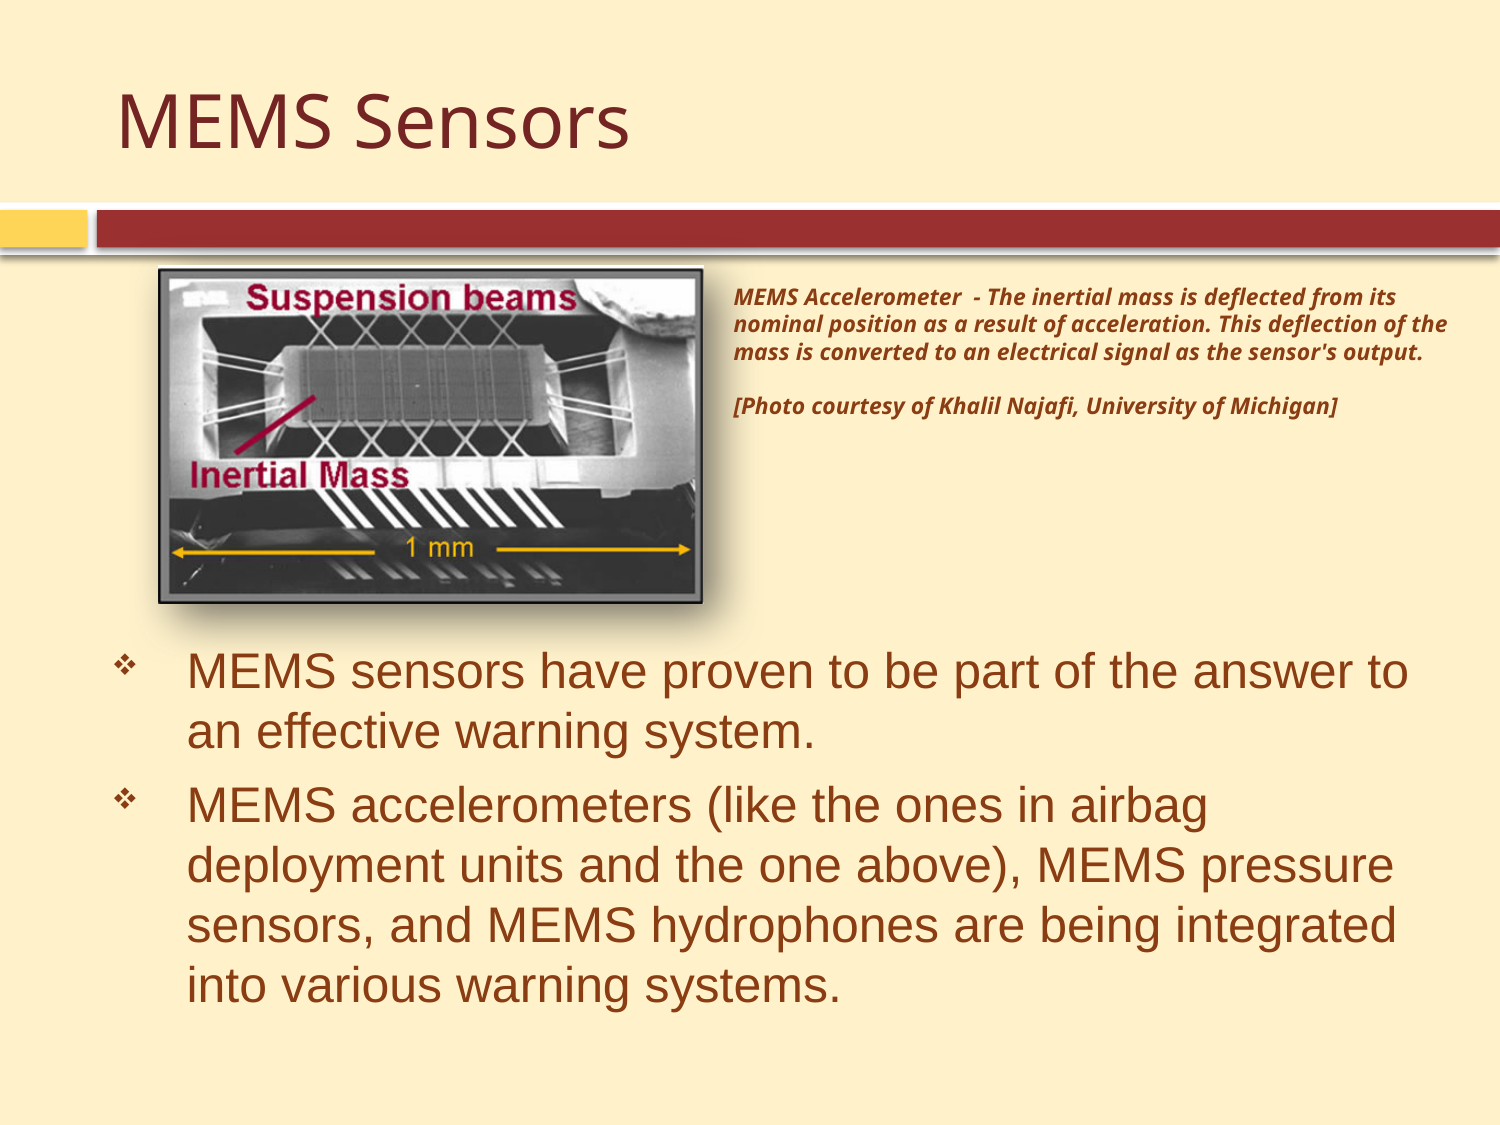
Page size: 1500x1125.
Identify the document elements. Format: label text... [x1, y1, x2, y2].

text_box MEMS Accelerometer - The inertial mass is deflected from its nominal position as a result of acceleration. This deflection of the mass is converted to an electrical signal as the sensor's output. [Photo courtesy of Khalil Najafi, University of Michigan] [718, 274, 1469, 427]
picture [158, 265, 704, 604]
list MEMS sensors have proven to be part of the answer to an effective warning system. MEMS accelerometers (like the ones in airbag deployment units and the one above), MEMS pressure sensors, and MEMS hydrophones are being integrated into various warning systems. [96, 630, 1461, 1092]
title MEMS Sensors [100, 37, 1438, 200]
